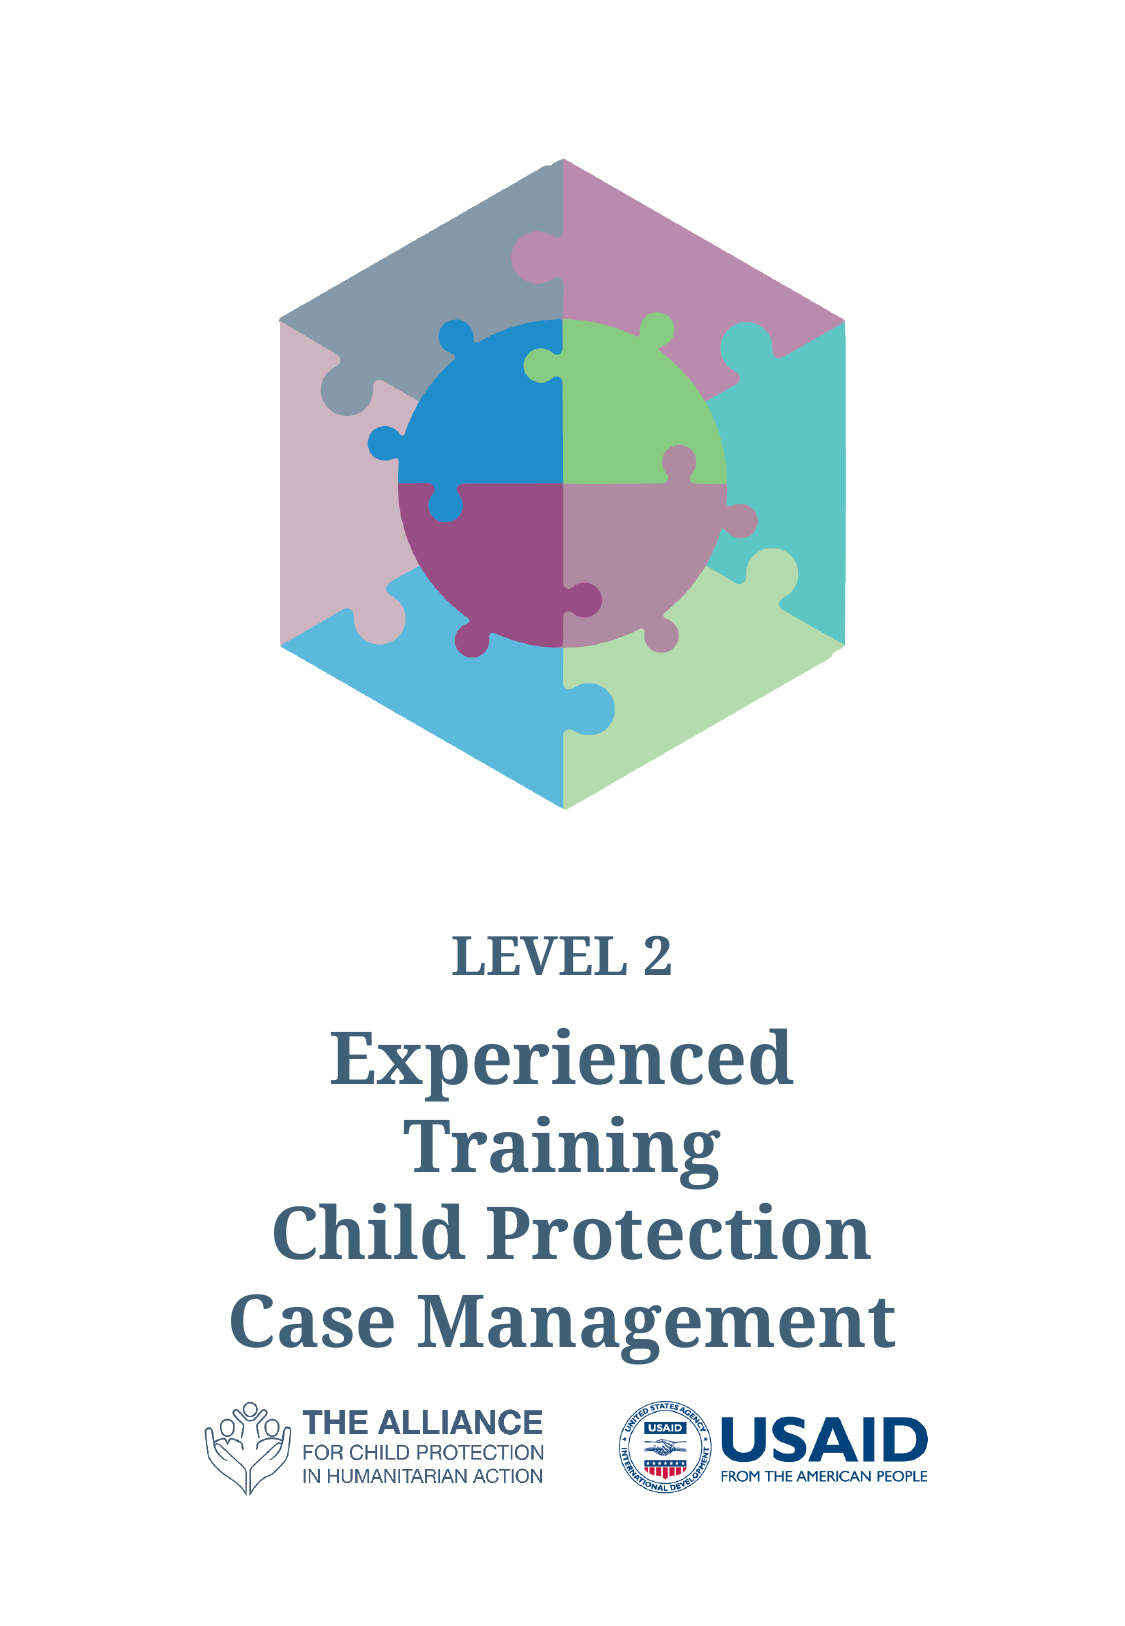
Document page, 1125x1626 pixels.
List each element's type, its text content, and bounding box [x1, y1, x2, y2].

text_box LEVEL 2 Experienced Training Child Protection Case Management [185, 914, 940, 1370]
picture [181, 1373, 971, 1525]
picture [279, 158, 846, 810]
